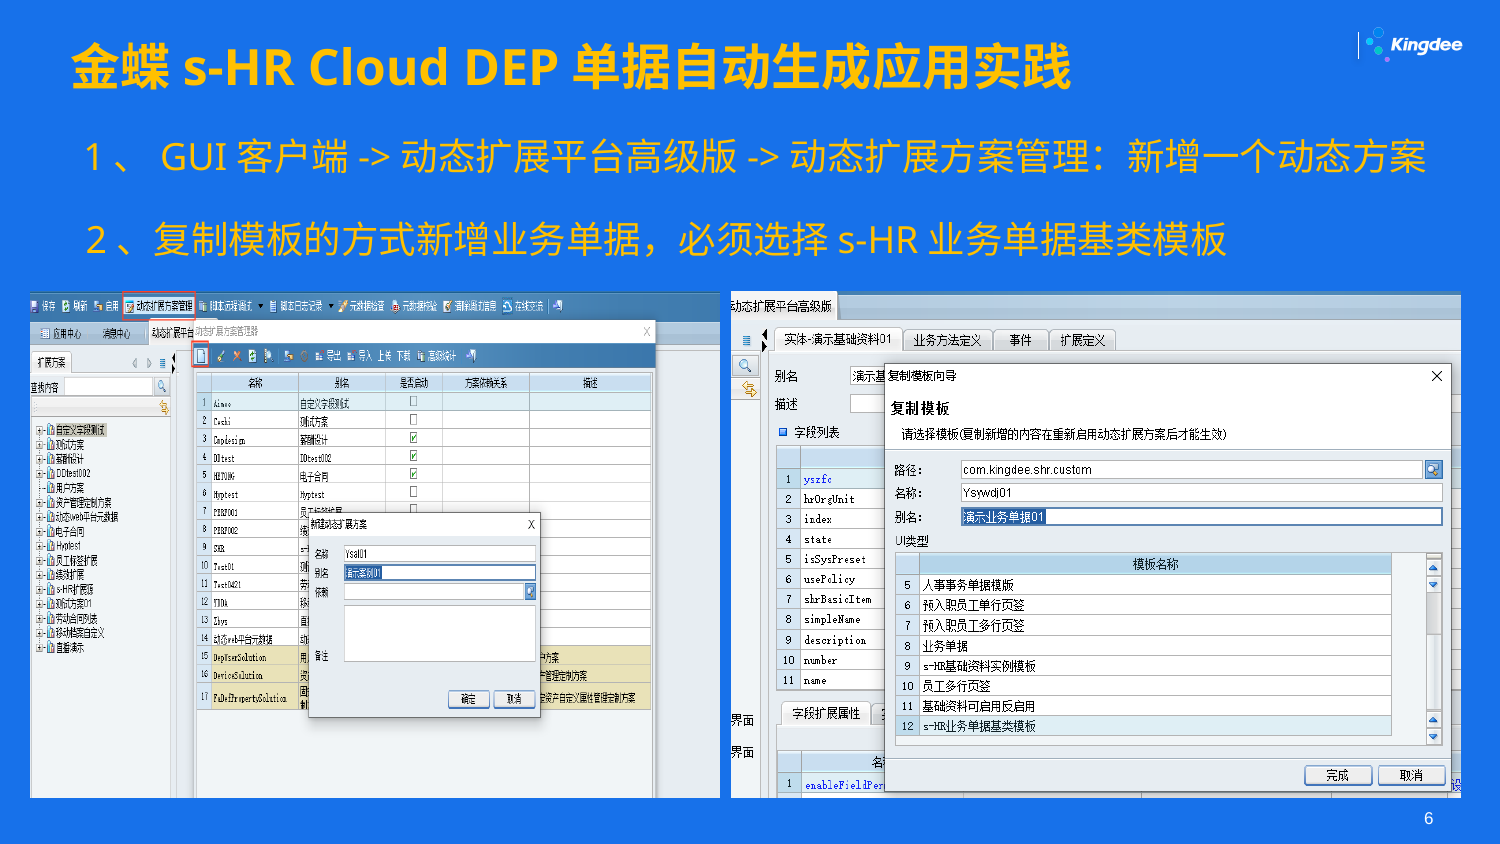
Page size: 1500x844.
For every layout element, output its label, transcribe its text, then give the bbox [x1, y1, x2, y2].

text_box 2、复制模板的方式新增业务单据，必须选择s-HR业务单据基类模板 [70, 186, 1389, 269]
text_box 1、GUI客户端->动态扩展平台高级版->动态扩展方案管理：新增一个动态方案 [68, 102, 1471, 185]
picture [731, 291, 1461, 798]
picture [1350, 15, 1466, 76]
picture [30, 291, 720, 798]
title 金蝶s-HR Cloud DEP单据自动生成应用实践 [70, 35, 1449, 102]
